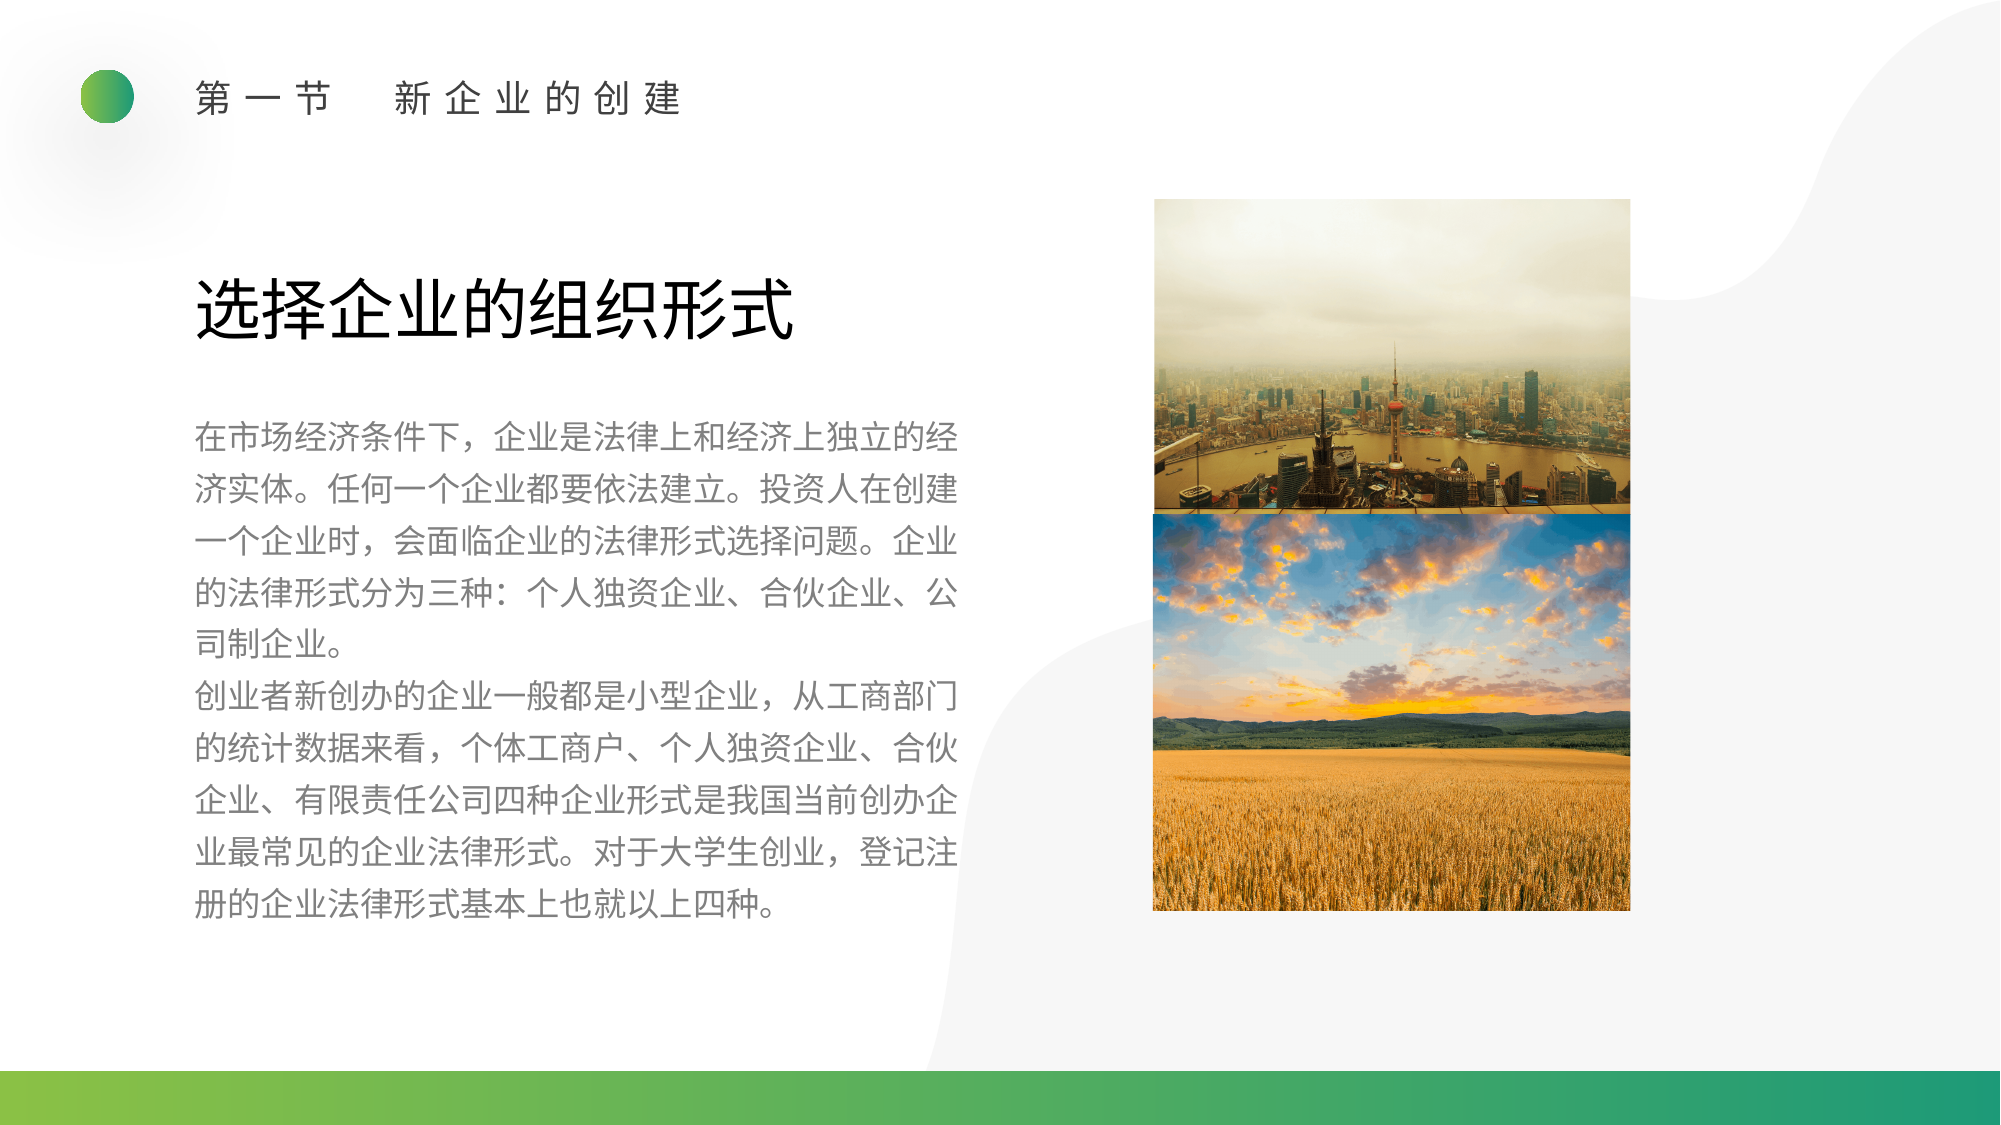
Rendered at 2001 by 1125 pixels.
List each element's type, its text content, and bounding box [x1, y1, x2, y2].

text_box [1152, 514, 1631, 911]
text_box [1154, 199, 1631, 514]
text_box 在市场经济条件下，企业是法律上和经济上独立的经济实体。任何一个企业都要依法建立。投资人在创建一个企业时，会面临企业的法律形式选择问题。企业的法律形式分为三种：个人独资企业、合伙企业、公司制企业。 创业者新创办的企业一般都是小型企业，从工商部门的统计数据来看，个体工商户、个人独资企业、合伙企业、有限责任公司四种企业形式是我国当前创办企业最常见的企业法律形式。对于大学生创业，登记注册的企业法律形式基本上也就以上四种。 [179, 396, 1000, 931]
text_box 选择企业的组织形式 [179, 260, 938, 356]
text_box 第一节 新企业的创建 [179, 67, 867, 128]
